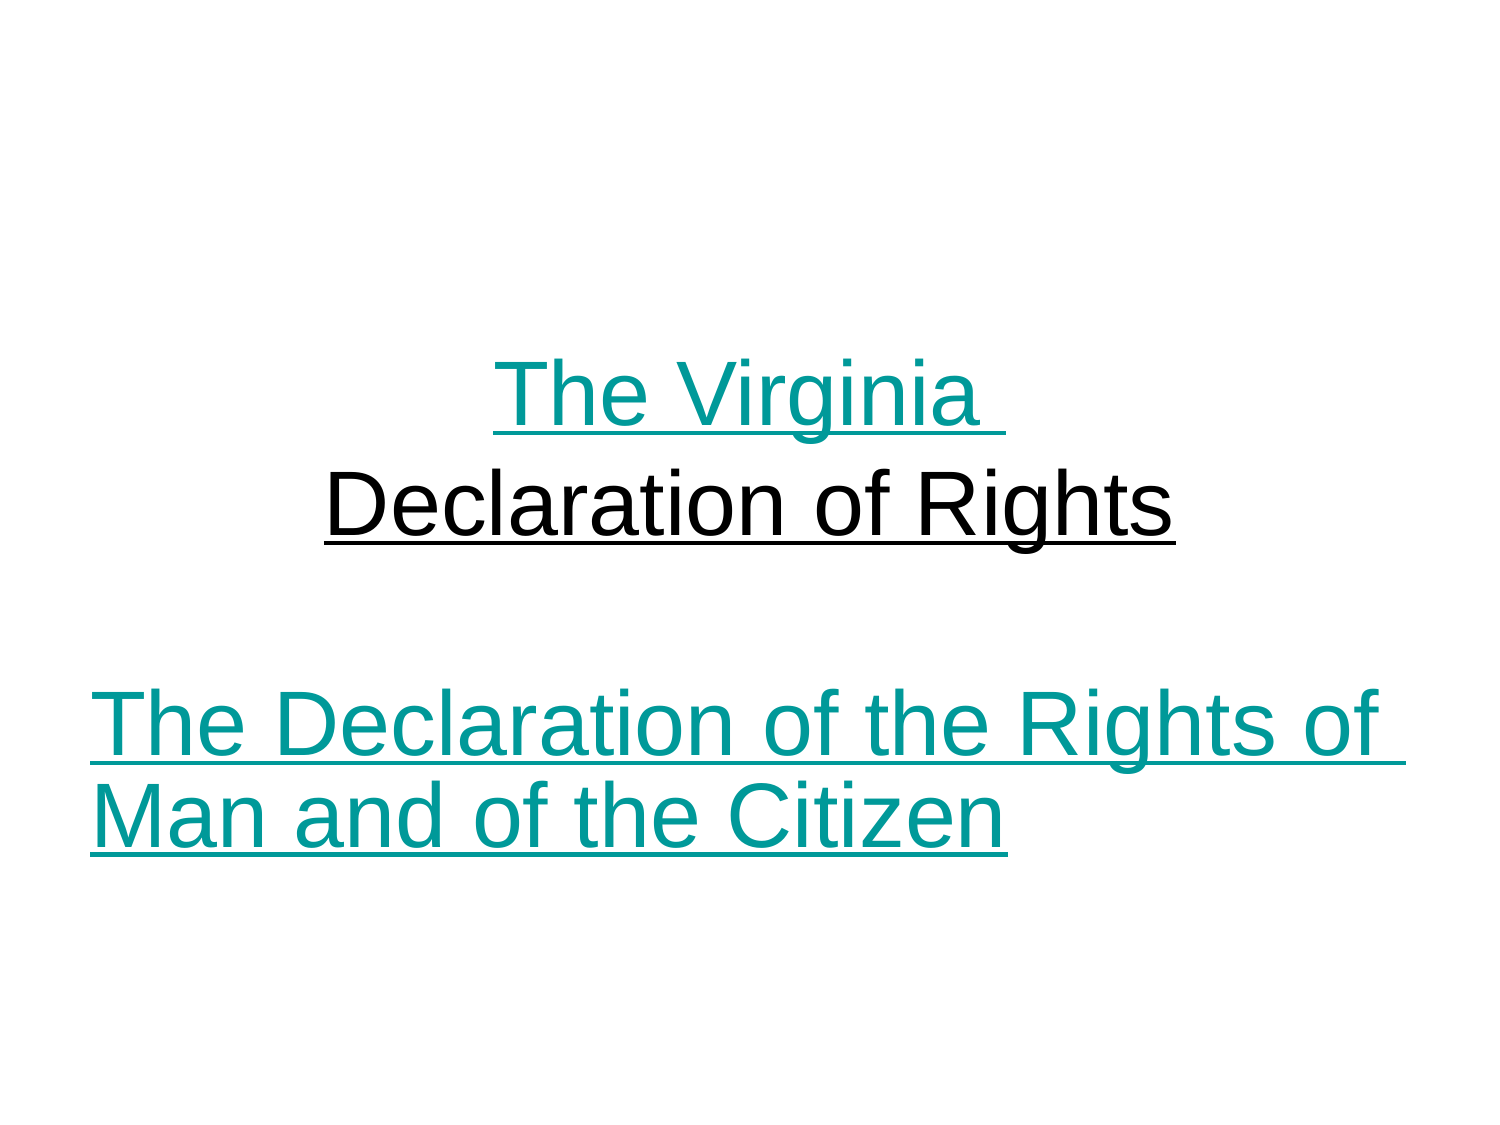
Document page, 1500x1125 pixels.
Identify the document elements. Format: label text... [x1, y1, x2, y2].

title The Virginia Declaration of Rights The Declaration of the Rights of Man and of the Citizen [74, 44, 1426, 1063]
